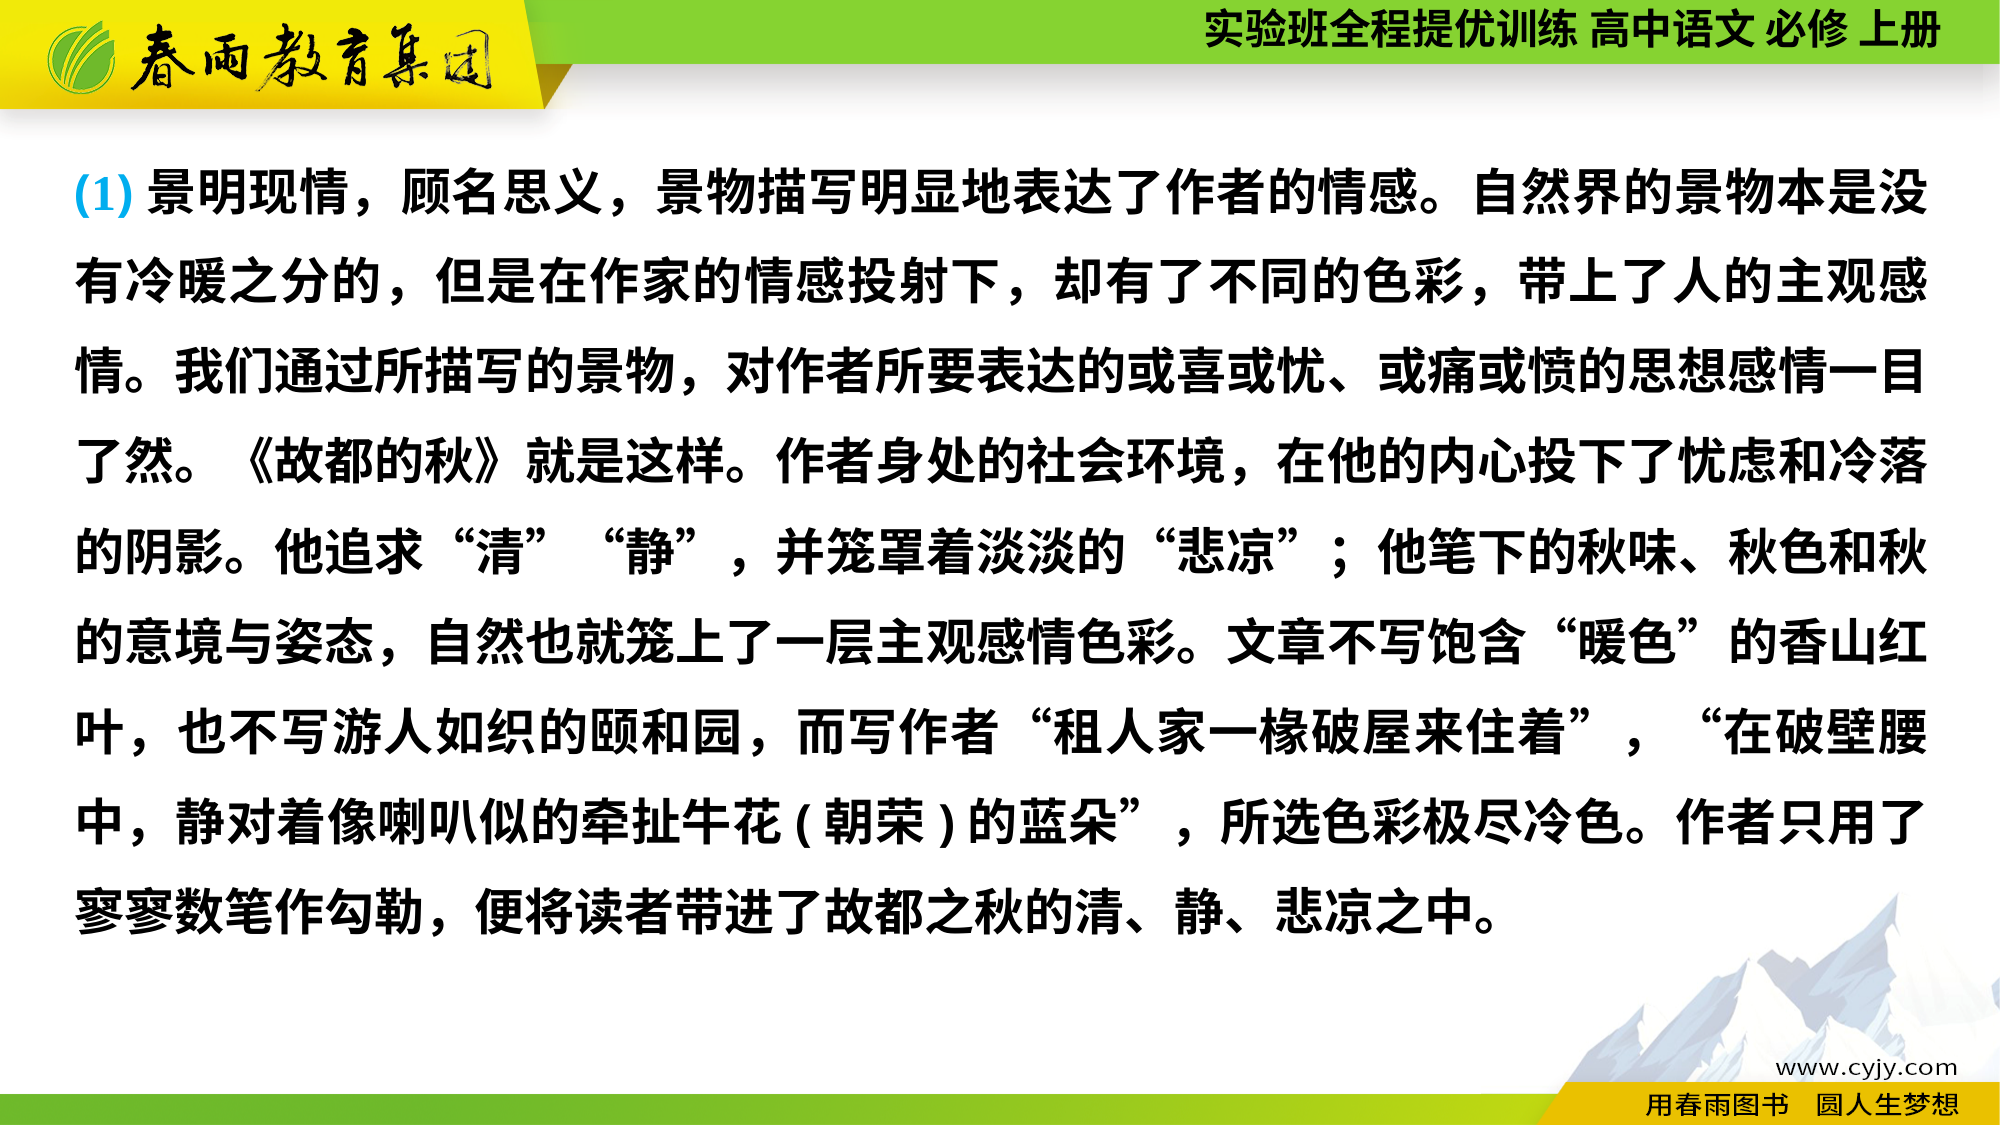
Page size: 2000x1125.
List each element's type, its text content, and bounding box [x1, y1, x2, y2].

list (1)景明现情，顾名思义，景物描写明显地表达了作者的情感。自然界的景物本是没有冷暖之分的，但是在作家的情感投射下，却有了不同的色彩，带上了人的主观感情。我们通过所描写的景物，对作者所要表达的或喜或忧、或痛或愤的思想感情一目了然。《故都的秋》就是这样。作者身处的社会环境，在他的内心投下了忧虑和冷落的阴影。他追求“清”“静”，并笼罩着淡淡的“悲凉”；他笔下的秋味、秋色和秋的意境与姿态，自然也就笼上了一层主观感情色彩。文章不写饱含“暖色”的香山红叶，也不写游人如织的颐和园，而写作者“租人家一椽破屋来住着”，“在破壁腰中，静对着像喇叭似的牵扯牛花(朝荣)的蓝朵”，所选色彩极尽冷色。作者只用了寥寥数笔作勾勒，便将读者带进了故都之秋的清、静、悲凉之中。 [59, 122, 1944, 956]
picture [0, 0, 2000, 1125]
